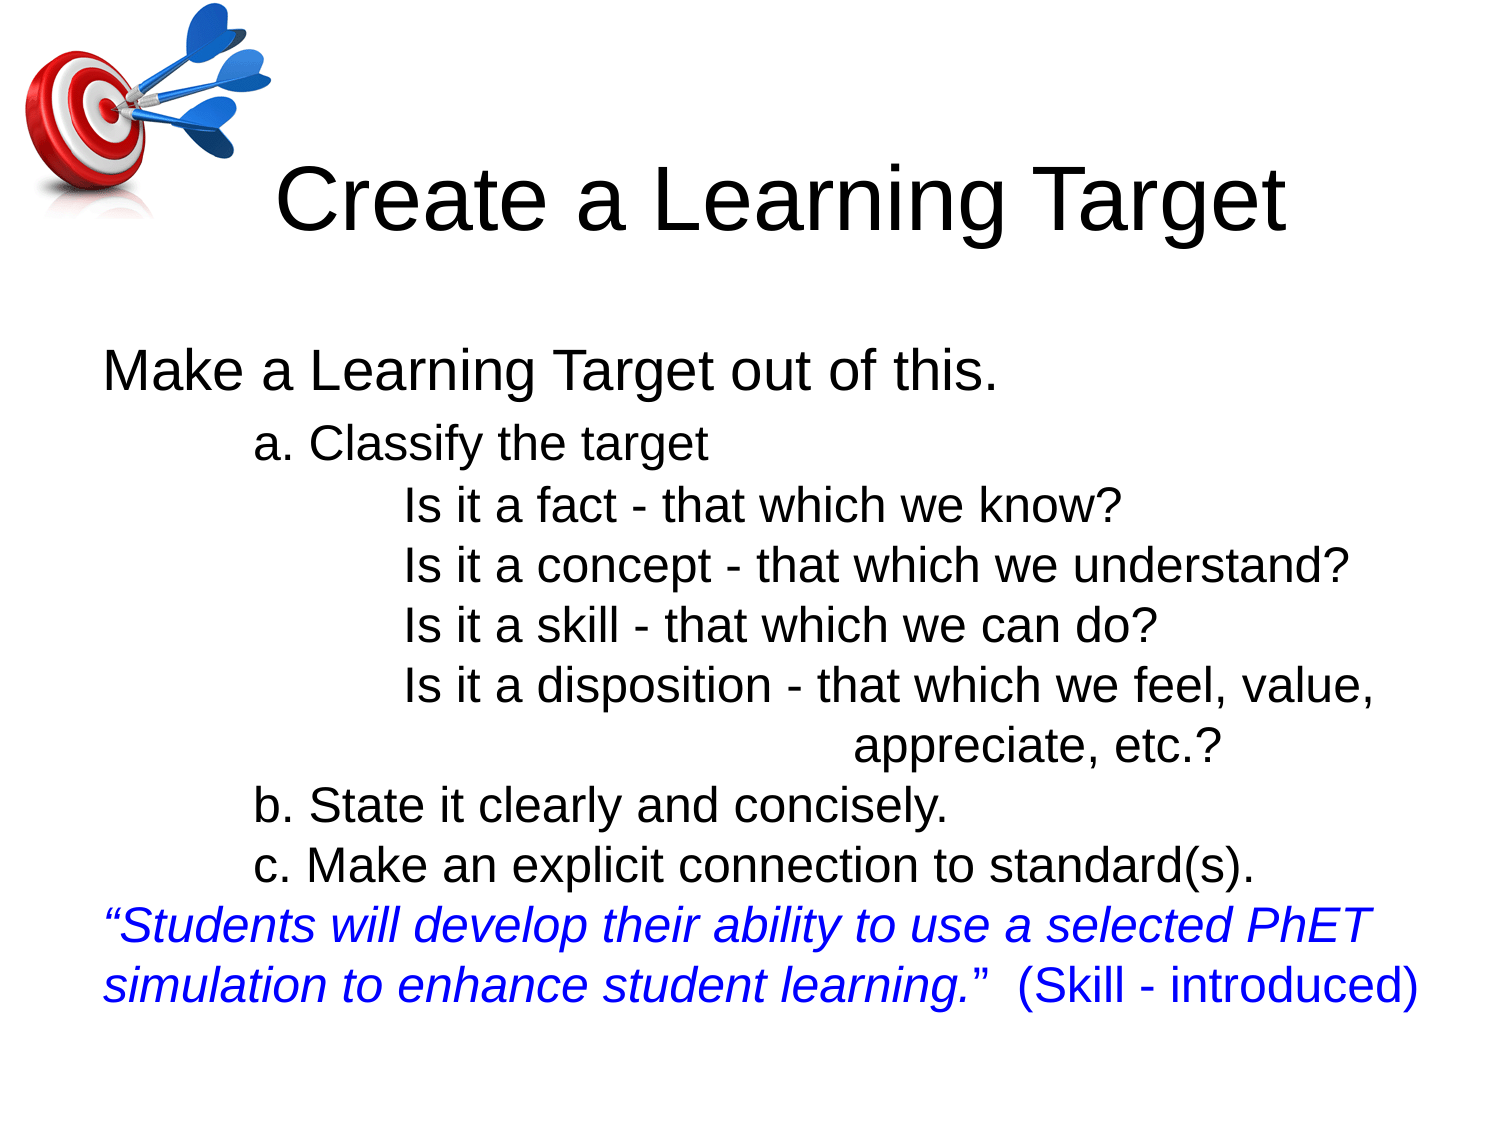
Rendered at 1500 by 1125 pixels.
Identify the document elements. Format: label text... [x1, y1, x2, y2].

list Make a Learning Target out of this. a. Classify the target Is it a fact - that which we know? Is it a concept - that which we understand? Is it a skill - that which we can do? Is it a disposition - that which we feel, value, appreciate, etc.? b. State it clearly and concisely. c. Make an explicit connection to standard(s). “Students will develop their ability to use a selected PhET simulation to enhance student learning.” (Skill - introduced) [87, 324, 1450, 1088]
picture [0, 0, 286, 219]
title Create a Learning Target [212, 99, 1350, 288]
